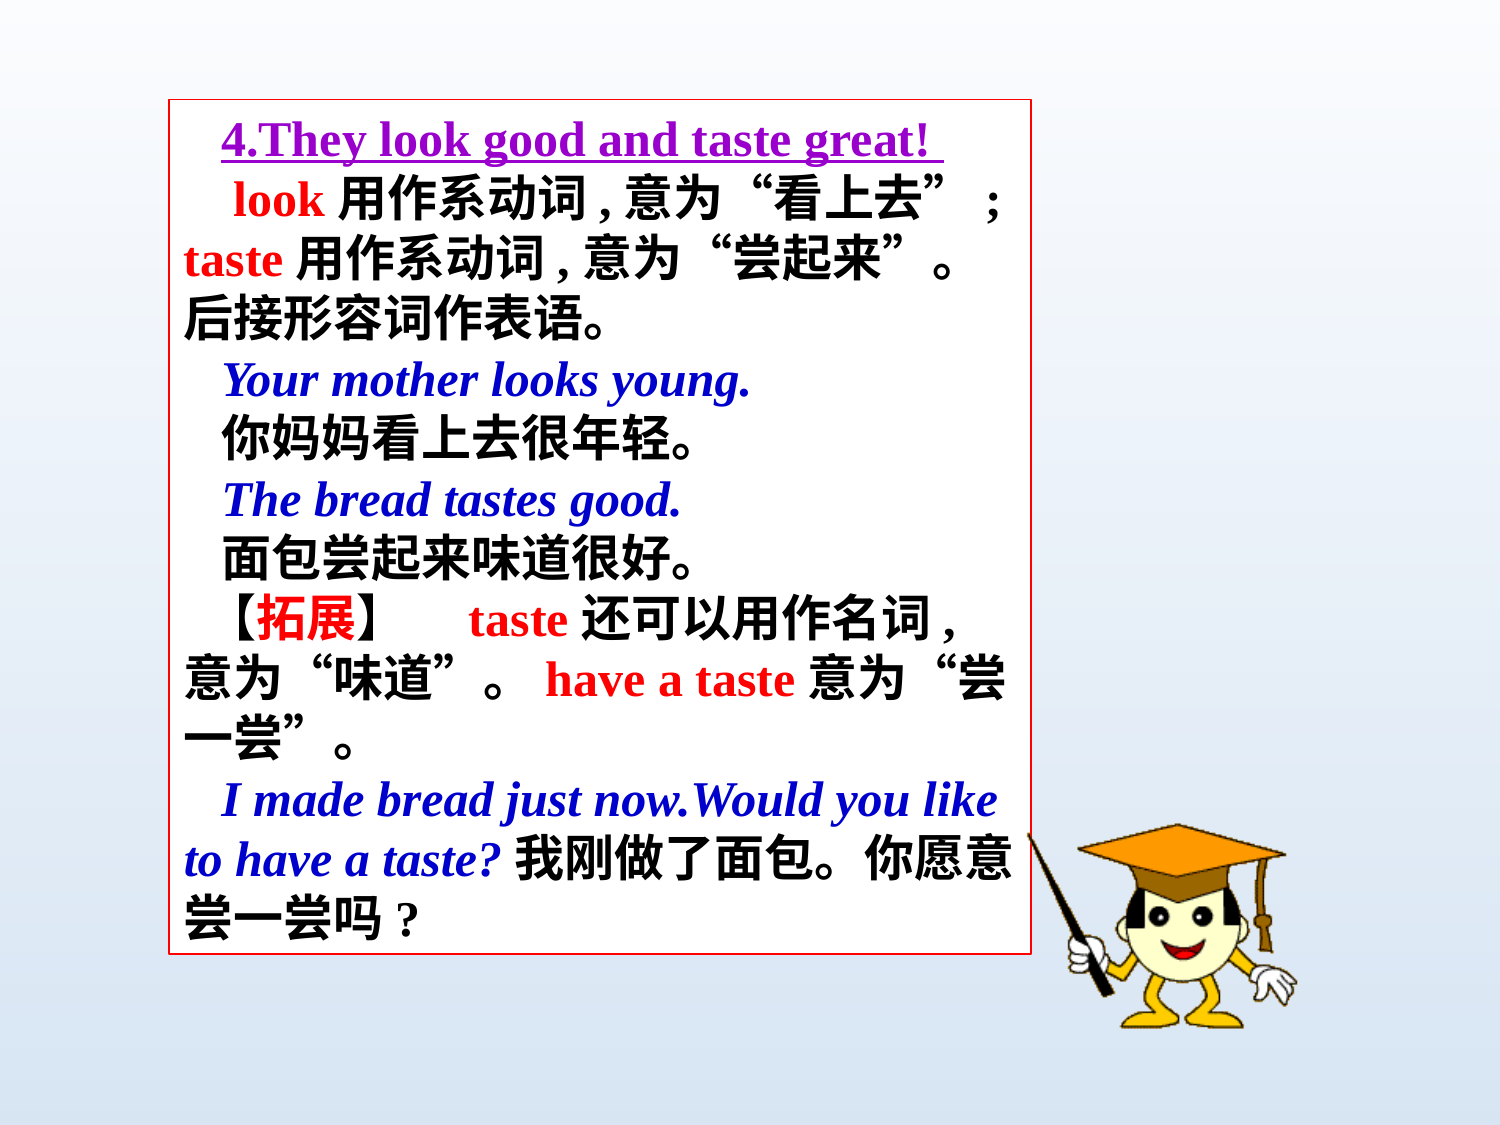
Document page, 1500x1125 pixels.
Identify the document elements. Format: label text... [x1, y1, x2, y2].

picture [1007, 808, 1321, 1044]
text_box 4.They look good and taste great! look用作系动词,意为“看上去”; taste用作系动词,意为“尝起来”。后接形容词作表语。 Your mother looks young. 你妈妈看上去很年轻。 The bread tastes good. 面包尝起来味道很好。 【拓展】 taste还可以用作名词,意为“味道”。have a taste意为“尝一尝”。 I made bread just now.Would you like to have a taste?我刚做了面包。你愿意尝一尝吗? [168, 99, 1032, 955]
